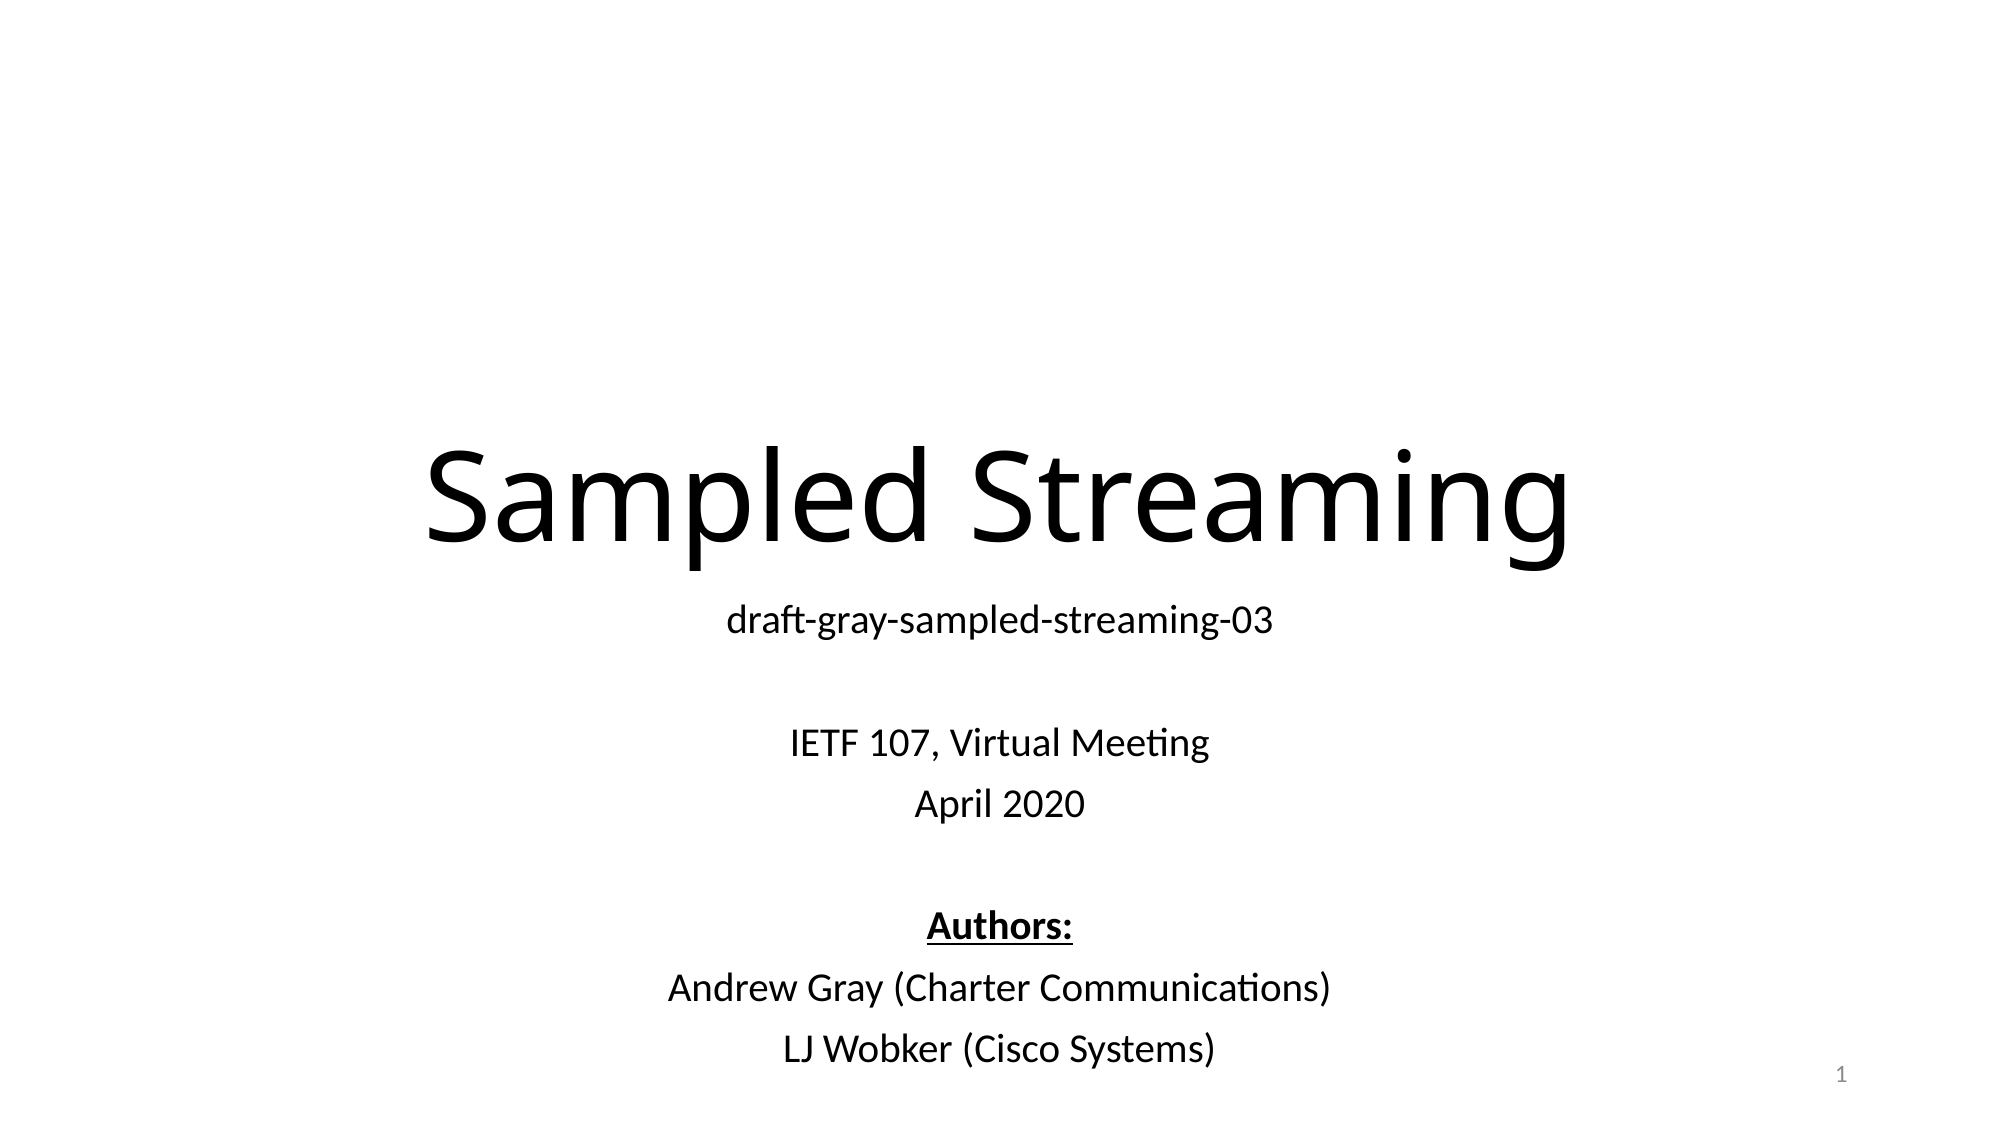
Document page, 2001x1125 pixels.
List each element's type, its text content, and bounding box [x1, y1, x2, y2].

slide_number 1 [1412, 1042, 1863, 1103]
title Sampled Streaming [249, 184, 1750, 576]
subtitle draft-gray-sampled-streaming-03 IETF 107, Virtual Meeting April 2020 Authors: Andrew Gray (Charter Communications) LJ Wobker (Cisco Systems) [249, 590, 1750, 1084]
